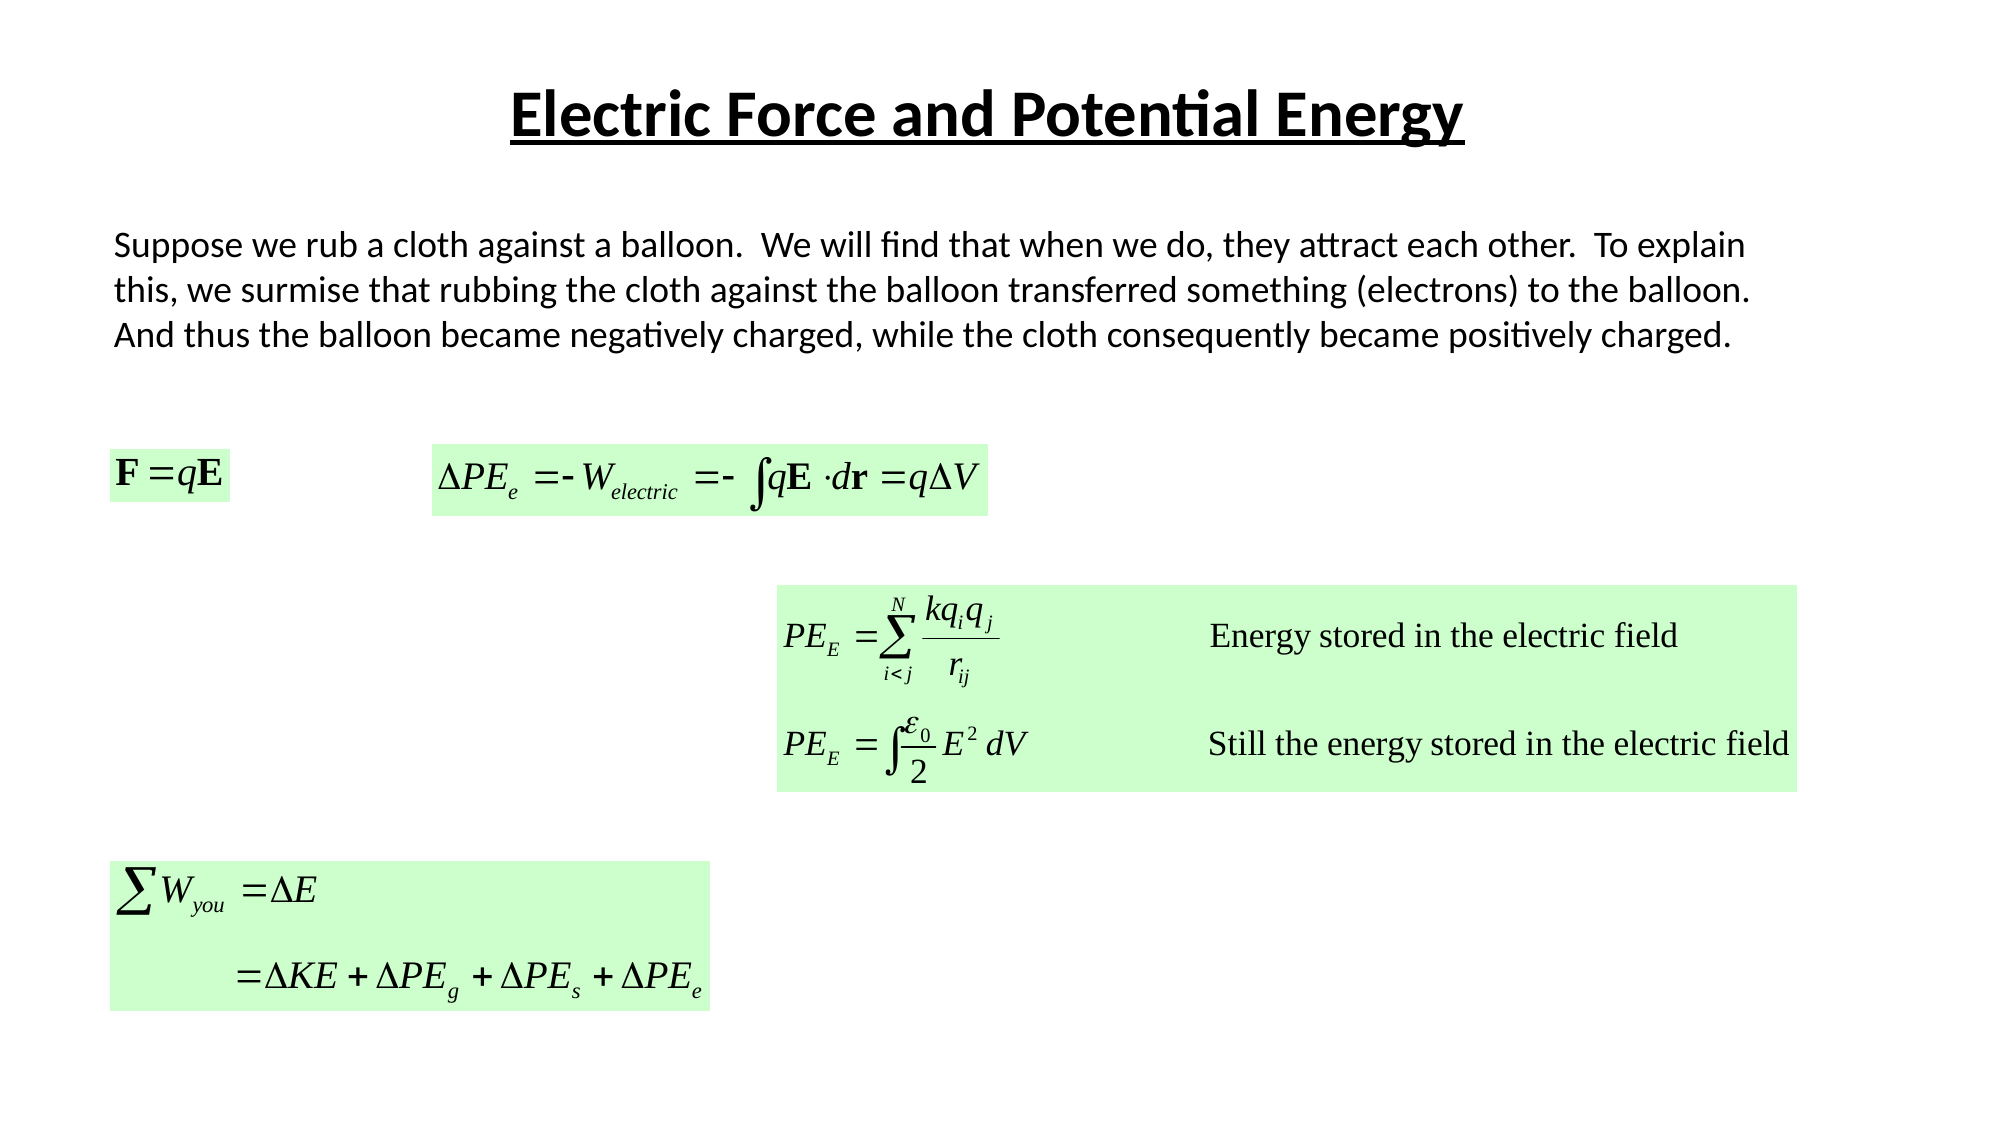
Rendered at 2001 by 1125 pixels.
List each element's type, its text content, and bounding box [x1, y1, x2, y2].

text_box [431, 444, 989, 516]
text_box Suppose we rub a cloth against a balloon. We will find that when we do, they attract each other. To explain this, we surmise that rubbing the cloth against the balloon transferred something (electrons) to the balloon. And thus the balloon became negatively charged, while the cloth consequently became positively charged. [99, 212, 1831, 363]
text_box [777, 585, 1797, 792]
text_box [109, 861, 710, 1011]
text_box Electric Force and Potential Energy [495, 61, 1544, 157]
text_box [109, 448, 230, 502]
